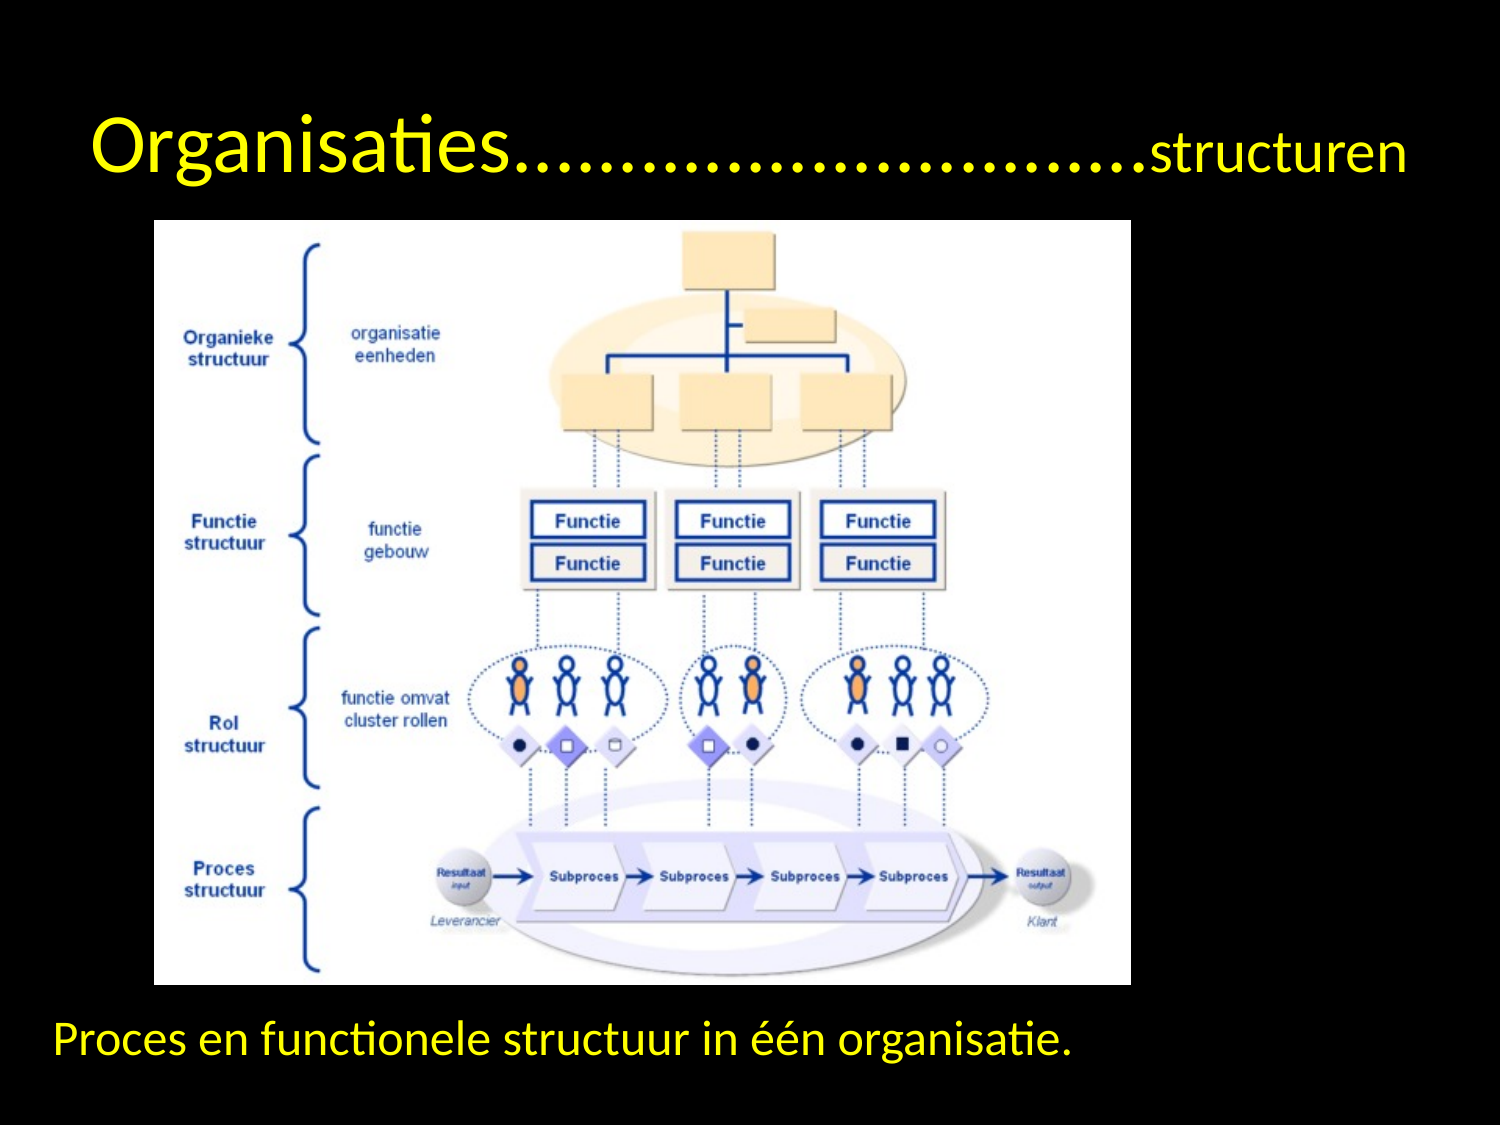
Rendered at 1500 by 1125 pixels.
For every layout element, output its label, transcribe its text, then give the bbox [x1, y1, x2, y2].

picture [153, 220, 1131, 985]
title Organisaties..............................structuren [75, 45, 1425, 233]
text_box Proces en functionele structuur in één organisatie. [38, 998, 1254, 1074]
